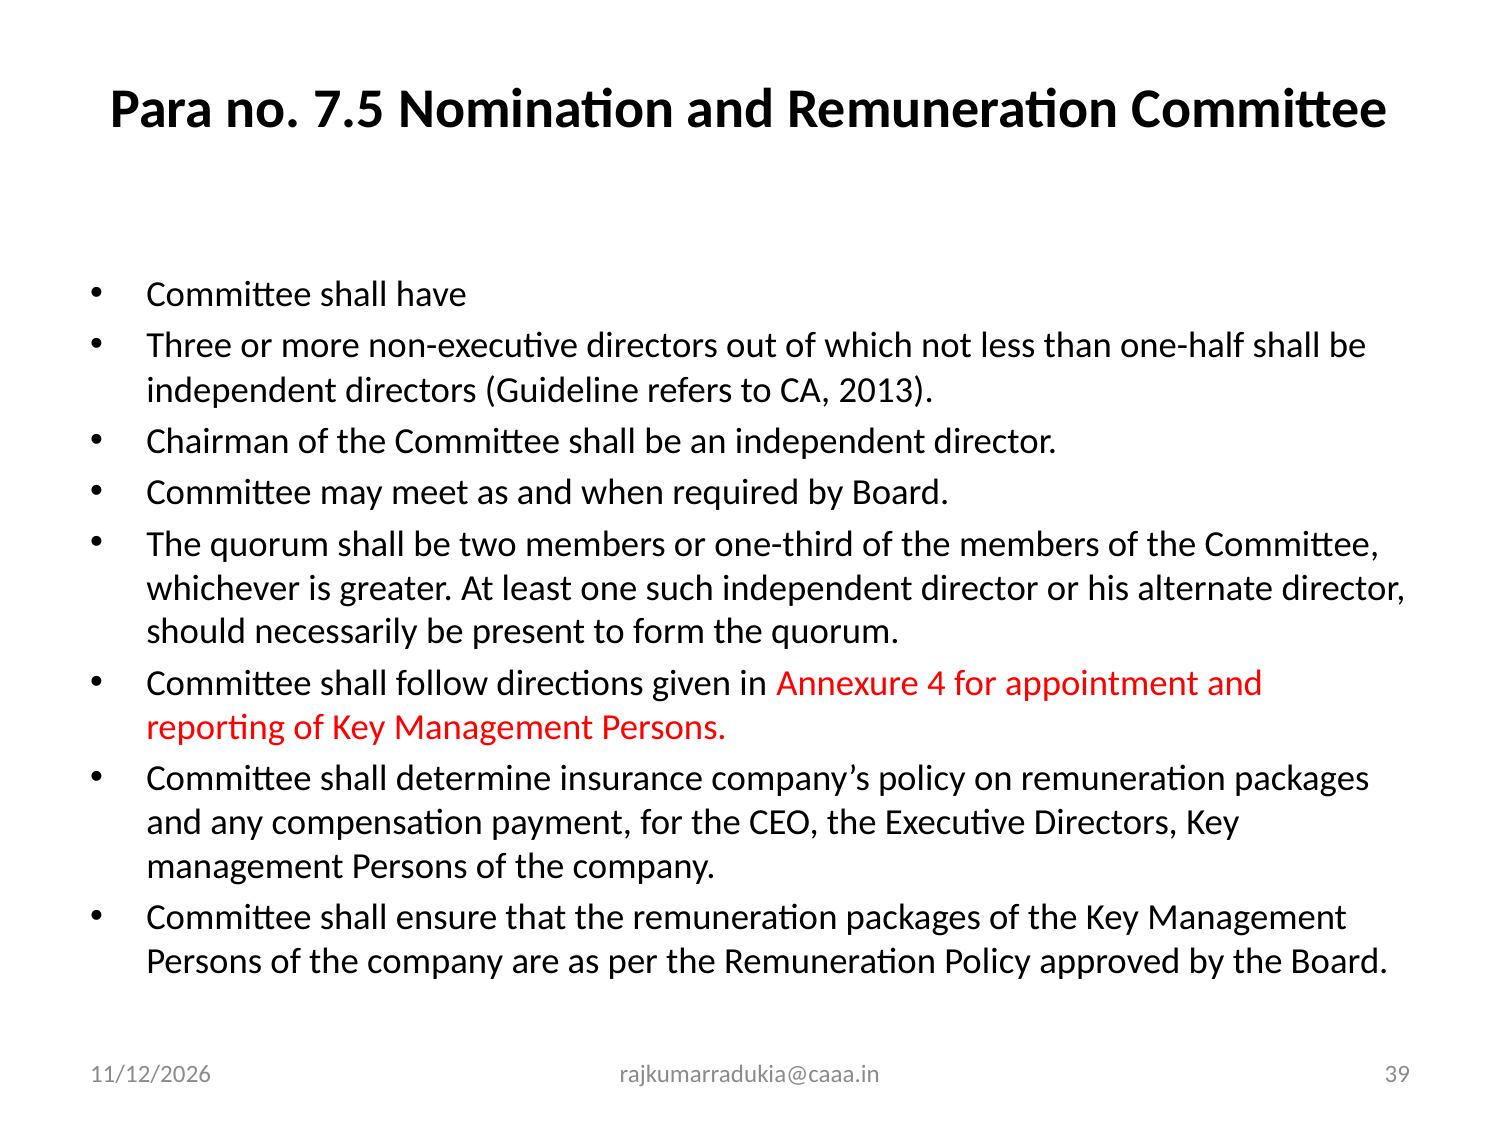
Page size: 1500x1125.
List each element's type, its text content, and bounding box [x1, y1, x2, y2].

slide_number 39 [1074, 1042, 1425, 1103]
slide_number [75, 1042, 425, 1103]
list Committee shall have Three or more non-executive directors out of which not less than one-half shall be independent directors (Guideline refers to CA, 2013). Chairman of the Committee shall be an independent director. Committee may meet as and when required by Board. The quorum shall be two members or one-third of the members of the Committee, whichever is greater. At least one such independent director or his alternate director, should necessarily be present to form the quorum. Committee shall follow directions given in Annexure 4 for appointment and reporting of Key Management Persons. Committee shall determine insurance company’s policy on remuneration packages and any compensation payment, for the CEO, the Executive Directors, Key management Persons of the company. Committee shall ensure that the remuneration packages of the Key Management Persons of the company are as per the Remuneration Policy approved by the Board. [75, 262, 1425, 1005]
footer rajkumarradukia@caaa.in [512, 1042, 988, 1103]
title Para no. 7.5 Nomination and Remuneration Committee [75, 45, 1425, 233]
